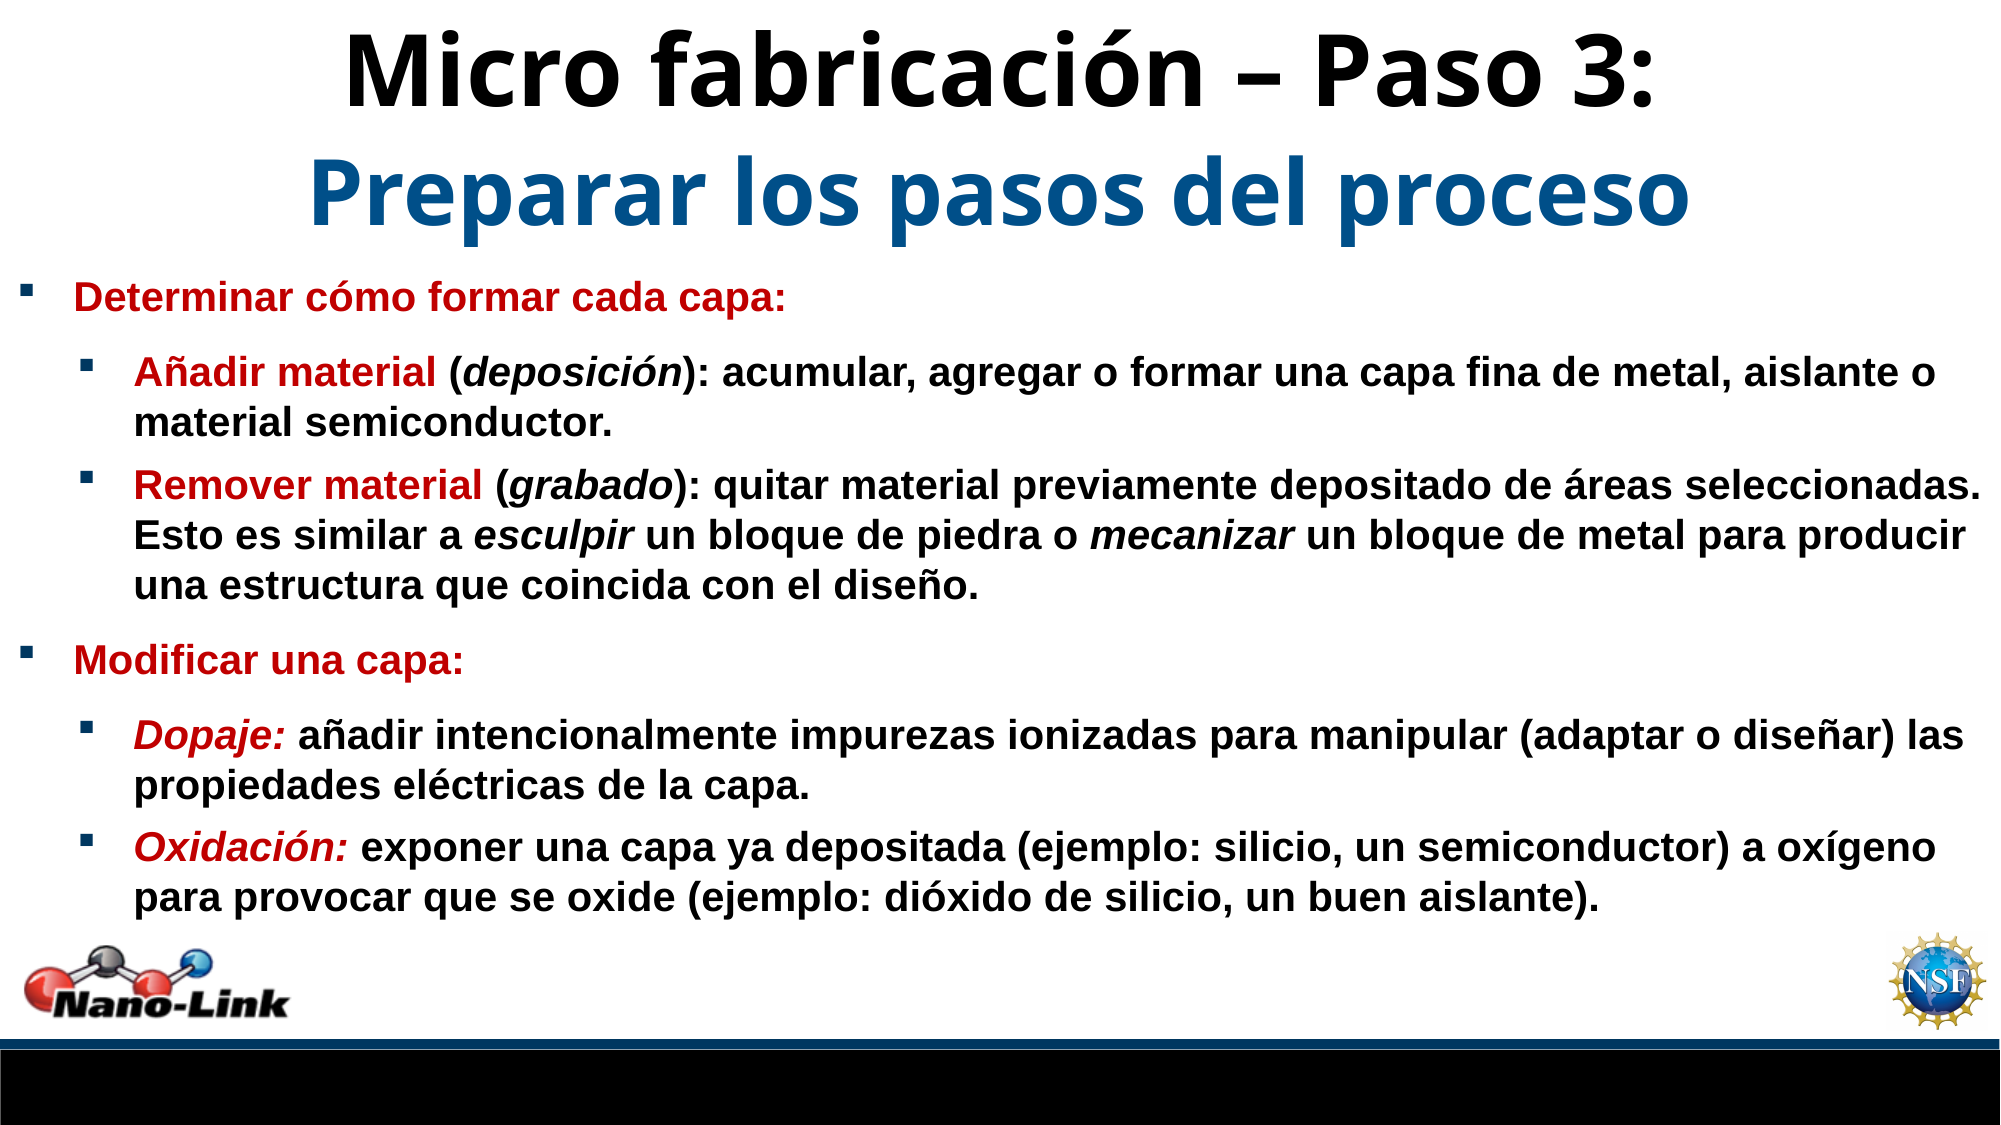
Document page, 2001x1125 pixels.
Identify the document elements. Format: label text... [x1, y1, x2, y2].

text_box Micro fabricación – Paso 3: Preparar los pasos del proceso [0, 0, 2000, 250]
text_box Determinar cómo formar cada capa: Añadir material (deposición): acumular, agregar o formar una capa fina de metal, aislante o material semiconductor. Remover material (grabado): quitar material previamente depositado de áreas seleccionadas. Esto es similar a esculpir un bloque de piedra o mecanizar un bloque de metal para producir una estructura que coincida con el diseño. Modificar una capa: Dopaje: añadir intencionalmente impurezas ionizadas para manipular (adaptar o diseñar) las propiedades eléctricas de la capa. Oxidación: exponer una capa ya depositada (ejemplo: silicio, un semiconductor) a oxígeno para provocar que se oxide (ejemplo: dióxido de silicio, un buen aislante). [17, 262, 1988, 967]
picture [1886, 931, 1988, 1032]
picture [16, 935, 305, 1032]
